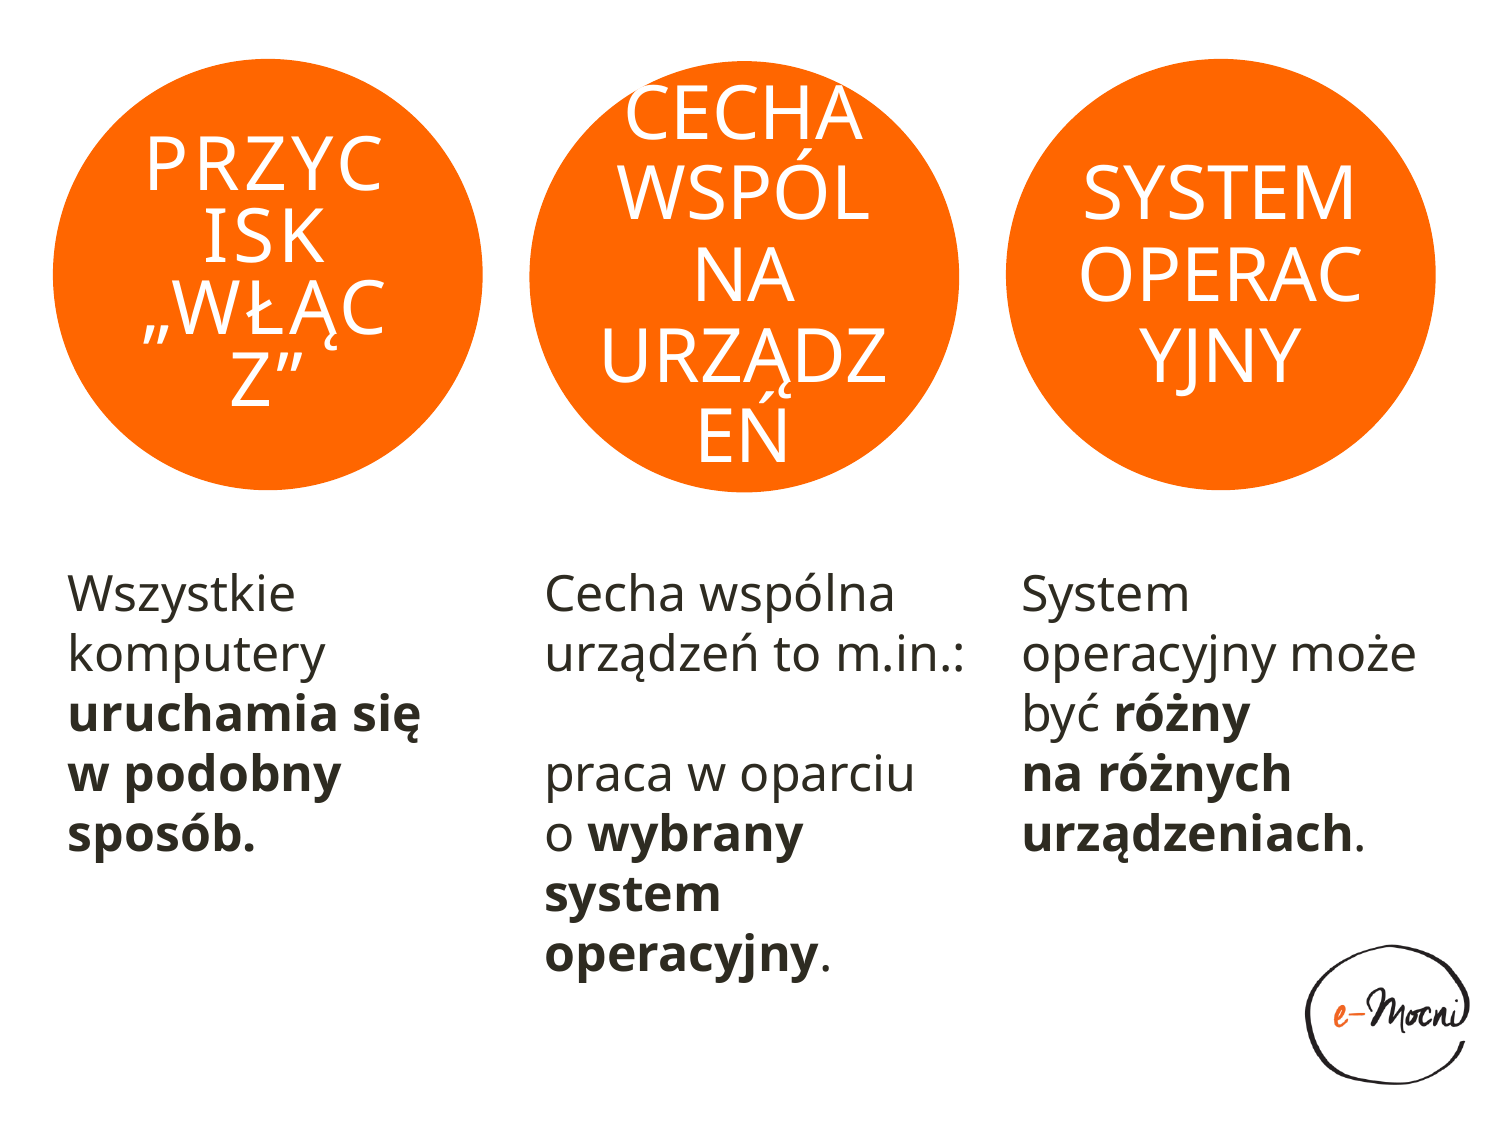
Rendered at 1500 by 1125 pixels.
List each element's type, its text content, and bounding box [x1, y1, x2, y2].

list System operacyjny może być różny na różnych urządzeniach. [1005, 553, 1436, 1051]
list CECHA WSPÓLNA URZĄDZEŃ [585, 122, 902, 431]
list Cecha wspólna urządzeń to m.in.: praca w oparciu o wybrany system operacyjny. [529, 553, 994, 1051]
list SYSTEM OPERACYJNY [1062, 122, 1379, 431]
title Przycisk „włącz” [115, 122, 418, 431]
list Wszystkie komputery uruchamia się w podobny sposób. [52, 553, 483, 1051]
picture [1248, 930, 1500, 1098]
